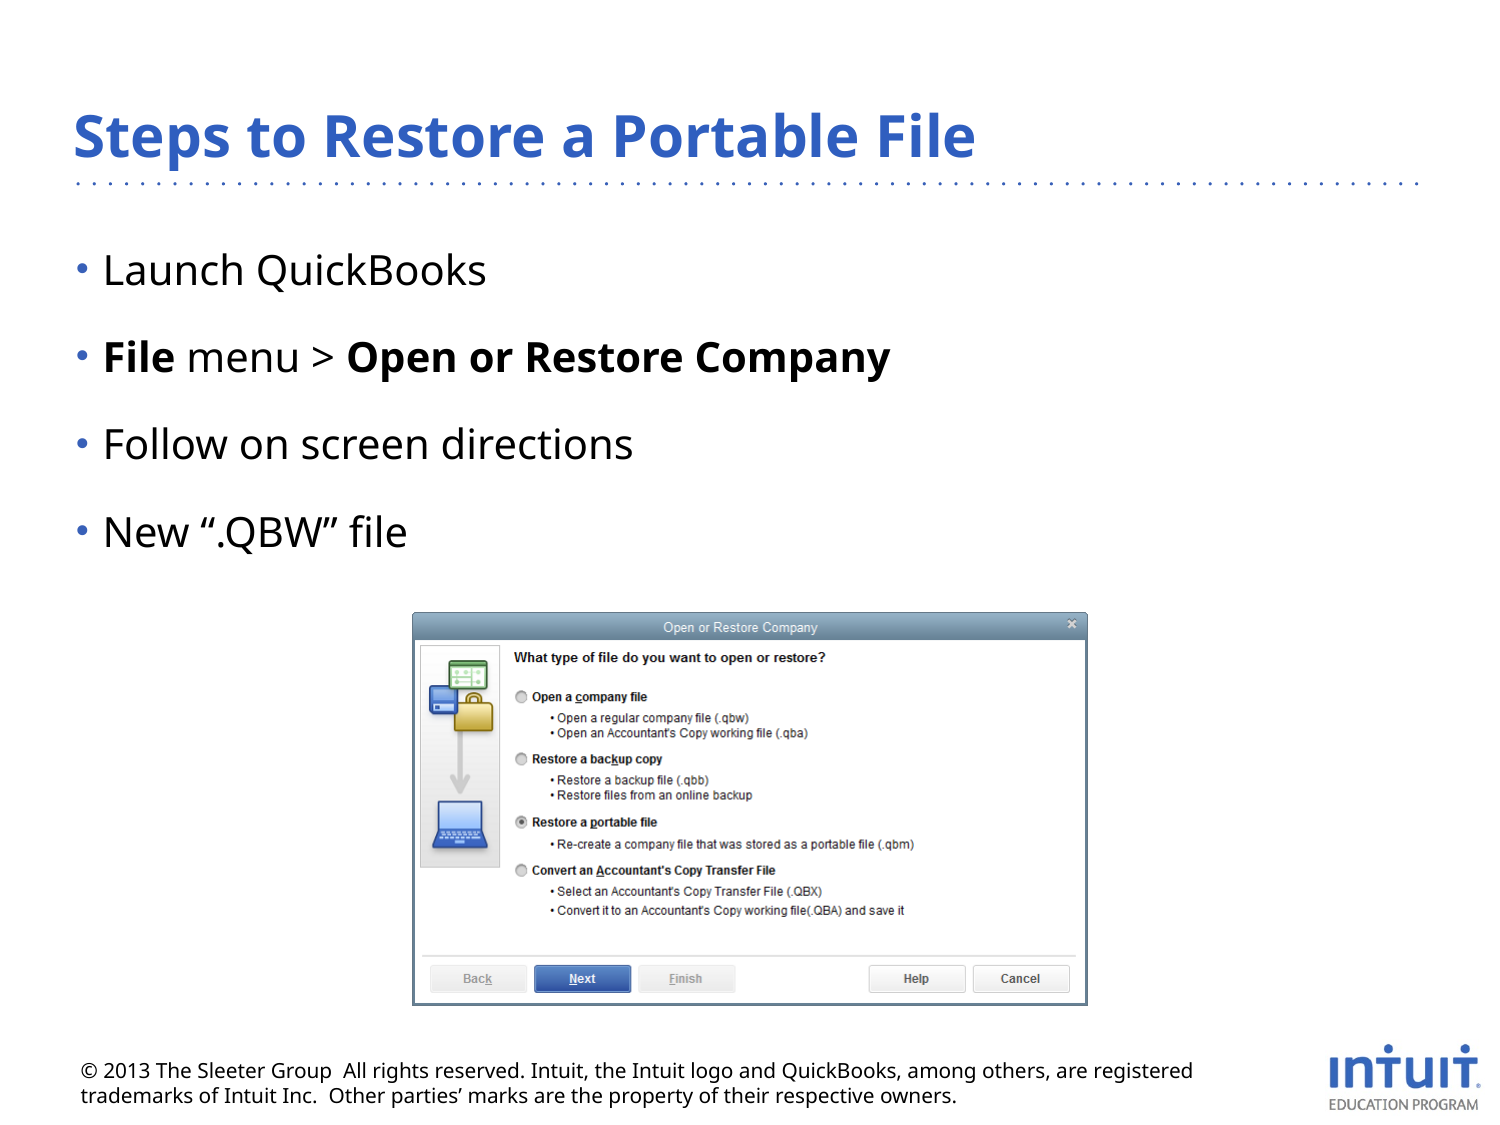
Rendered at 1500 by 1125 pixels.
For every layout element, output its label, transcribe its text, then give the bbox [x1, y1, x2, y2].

picture [412, 612, 1088, 1006]
title Steps to Restore a Portable File [73, 62, 1424, 169]
list Launch QuickBooks File menu > Open or Restore Company Follow on screen directions New “.QBW” file [75, 235, 1424, 1012]
picture [1325, 1039, 1485, 1116]
